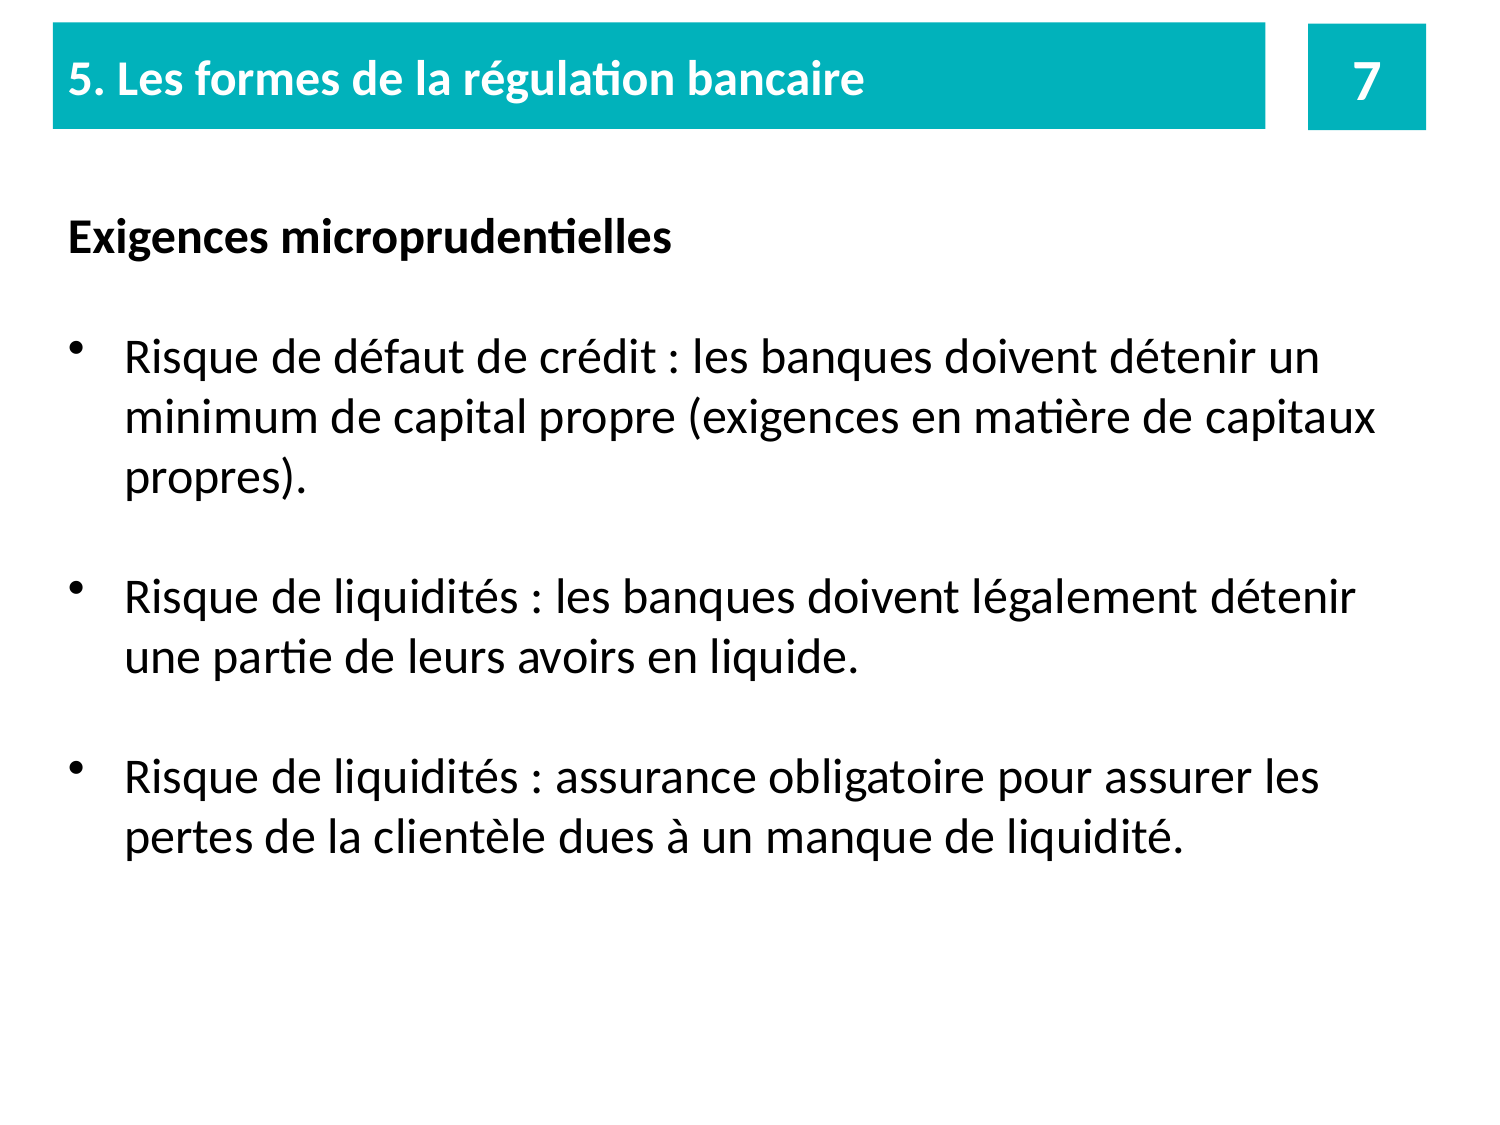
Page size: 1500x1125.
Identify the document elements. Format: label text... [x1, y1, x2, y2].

text_box 7 [1308, 23, 1427, 131]
text_box Exigences microprudentielles Risque de défaut de crédit : les banques doivent détenir un minimum de capital propre (exigences en matière de capitaux propres). Risque de liquidités : les banques doivent légalement détenir une partie de leurs avoirs en liquide. Risque de liquidités : assurance obligatoire pour assurer les pertes de la clientèle dues à un manque de liquidité. [53, 196, 1415, 1052]
text_box 5. Les formes de la régulation bancaire [52, 22, 1266, 129]
